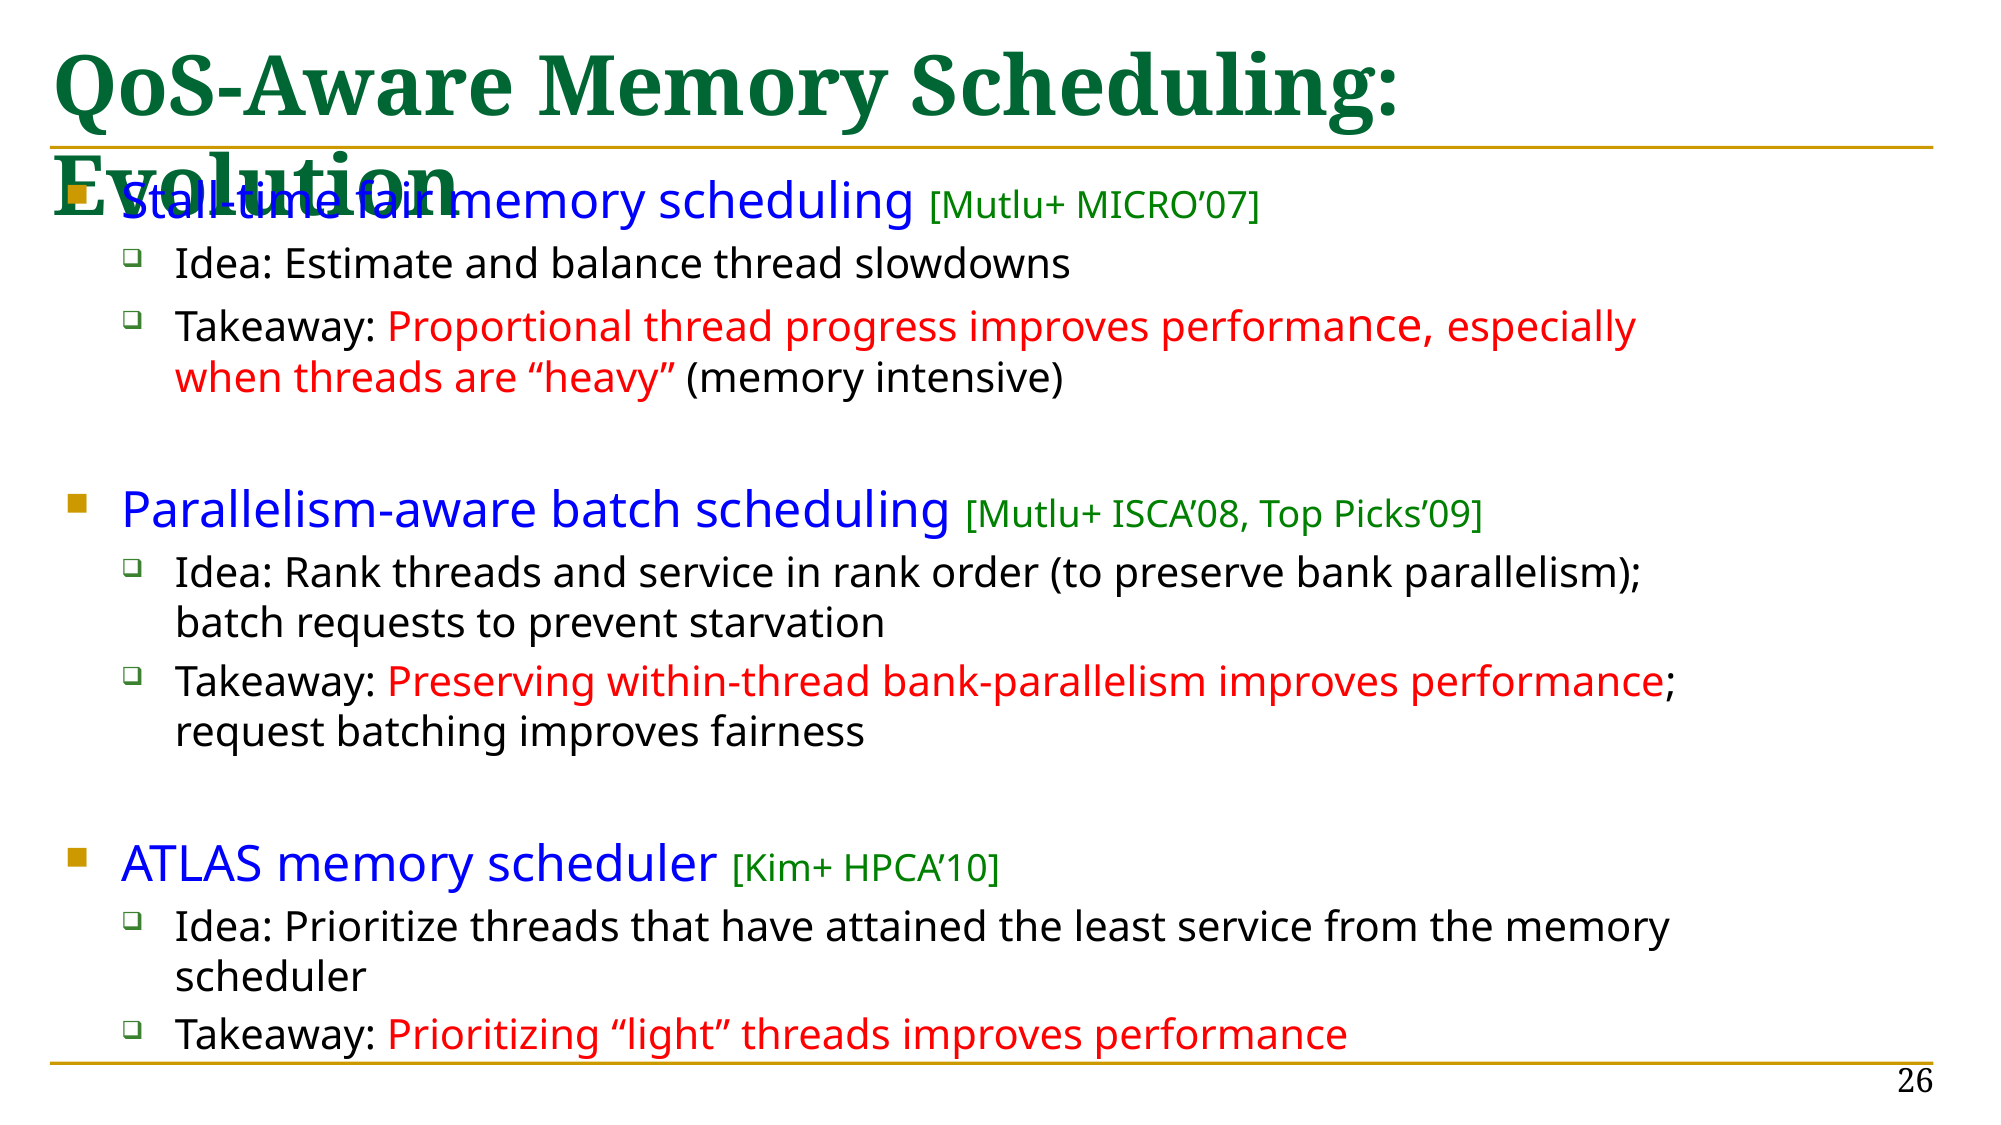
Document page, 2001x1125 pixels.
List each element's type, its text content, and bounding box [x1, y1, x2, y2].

list Stall-time fair memory scheduling [Mutlu+ MICRO’07] Idea: Estimate and balance thread slowdowns Takeaway: Proportional thread progress improves performance, especially when threads are “heavy” (memory intensive) Parallelism-aware batch scheduling [Mutlu+ ISCA’08, Top Picks’09] Idea: Rank threads and service in rank order (to preserve bank parallelism); batch requests to prevent starvation Takeaway: Preserving within-thread bank-parallelism improves performance; request batching improves fairness ATLAS memory scheduler [Kim+ HPCA’10] Idea: Prioritize threads that have attained the least service from the memory scheduler Takeaway: Prioritizing “light” threads improves performance [50, 160, 1700, 990]
title QoS-Aware Memory Scheduling: Evolution [37, 24, 1750, 200]
slide_number 26 [1482, 1036, 1950, 1112]
